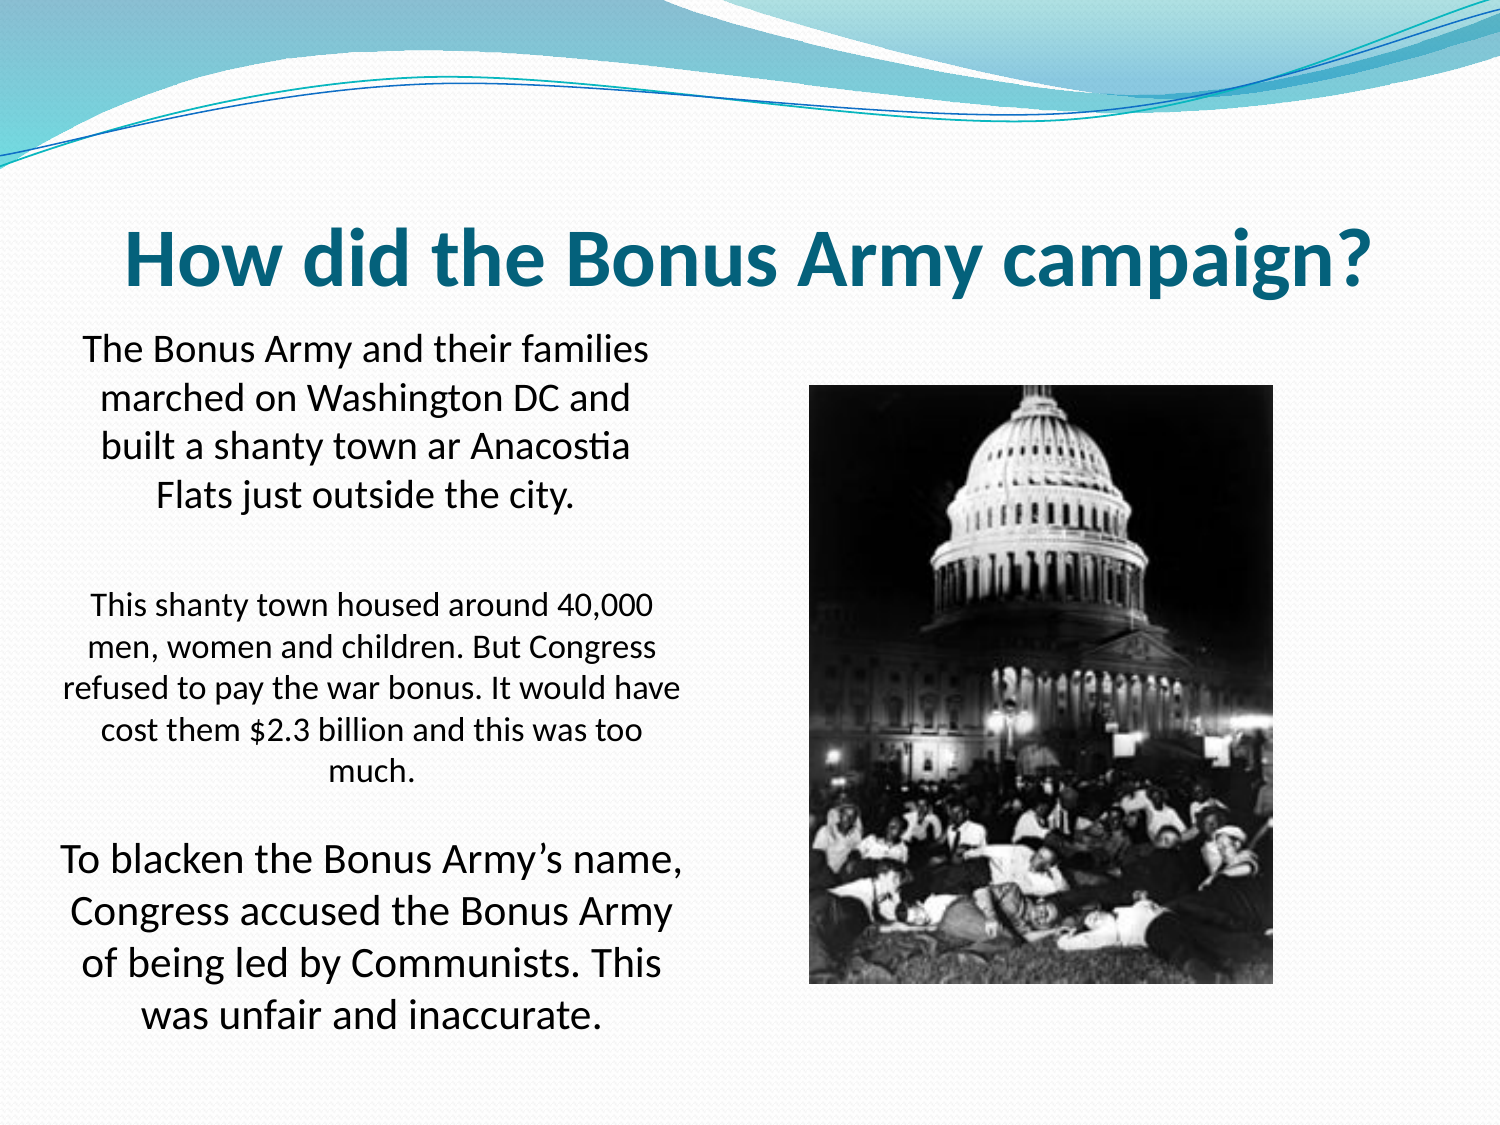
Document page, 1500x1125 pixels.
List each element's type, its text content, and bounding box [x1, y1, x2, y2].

text_box The Bonus Army and their families marched on Washington DC and built a shanty town ar Anacostia Flats just outside the city. [64, 314, 668, 539]
title How did the Bonus Army campaign? [75, 115, 1425, 303]
list This shanty town housed around 40,000 men, women and children. But Congress refused to pay the war bonus. It would have cost them $2.3 billion and this was too much. [41, 574, 703, 799]
text_box To blacken the Bonus Army’s name, Congress accused the Bonus Army of being led by Communists. This was unfair and inaccurate. [41, 822, 703, 1047]
picture [808, 385, 1273, 984]
